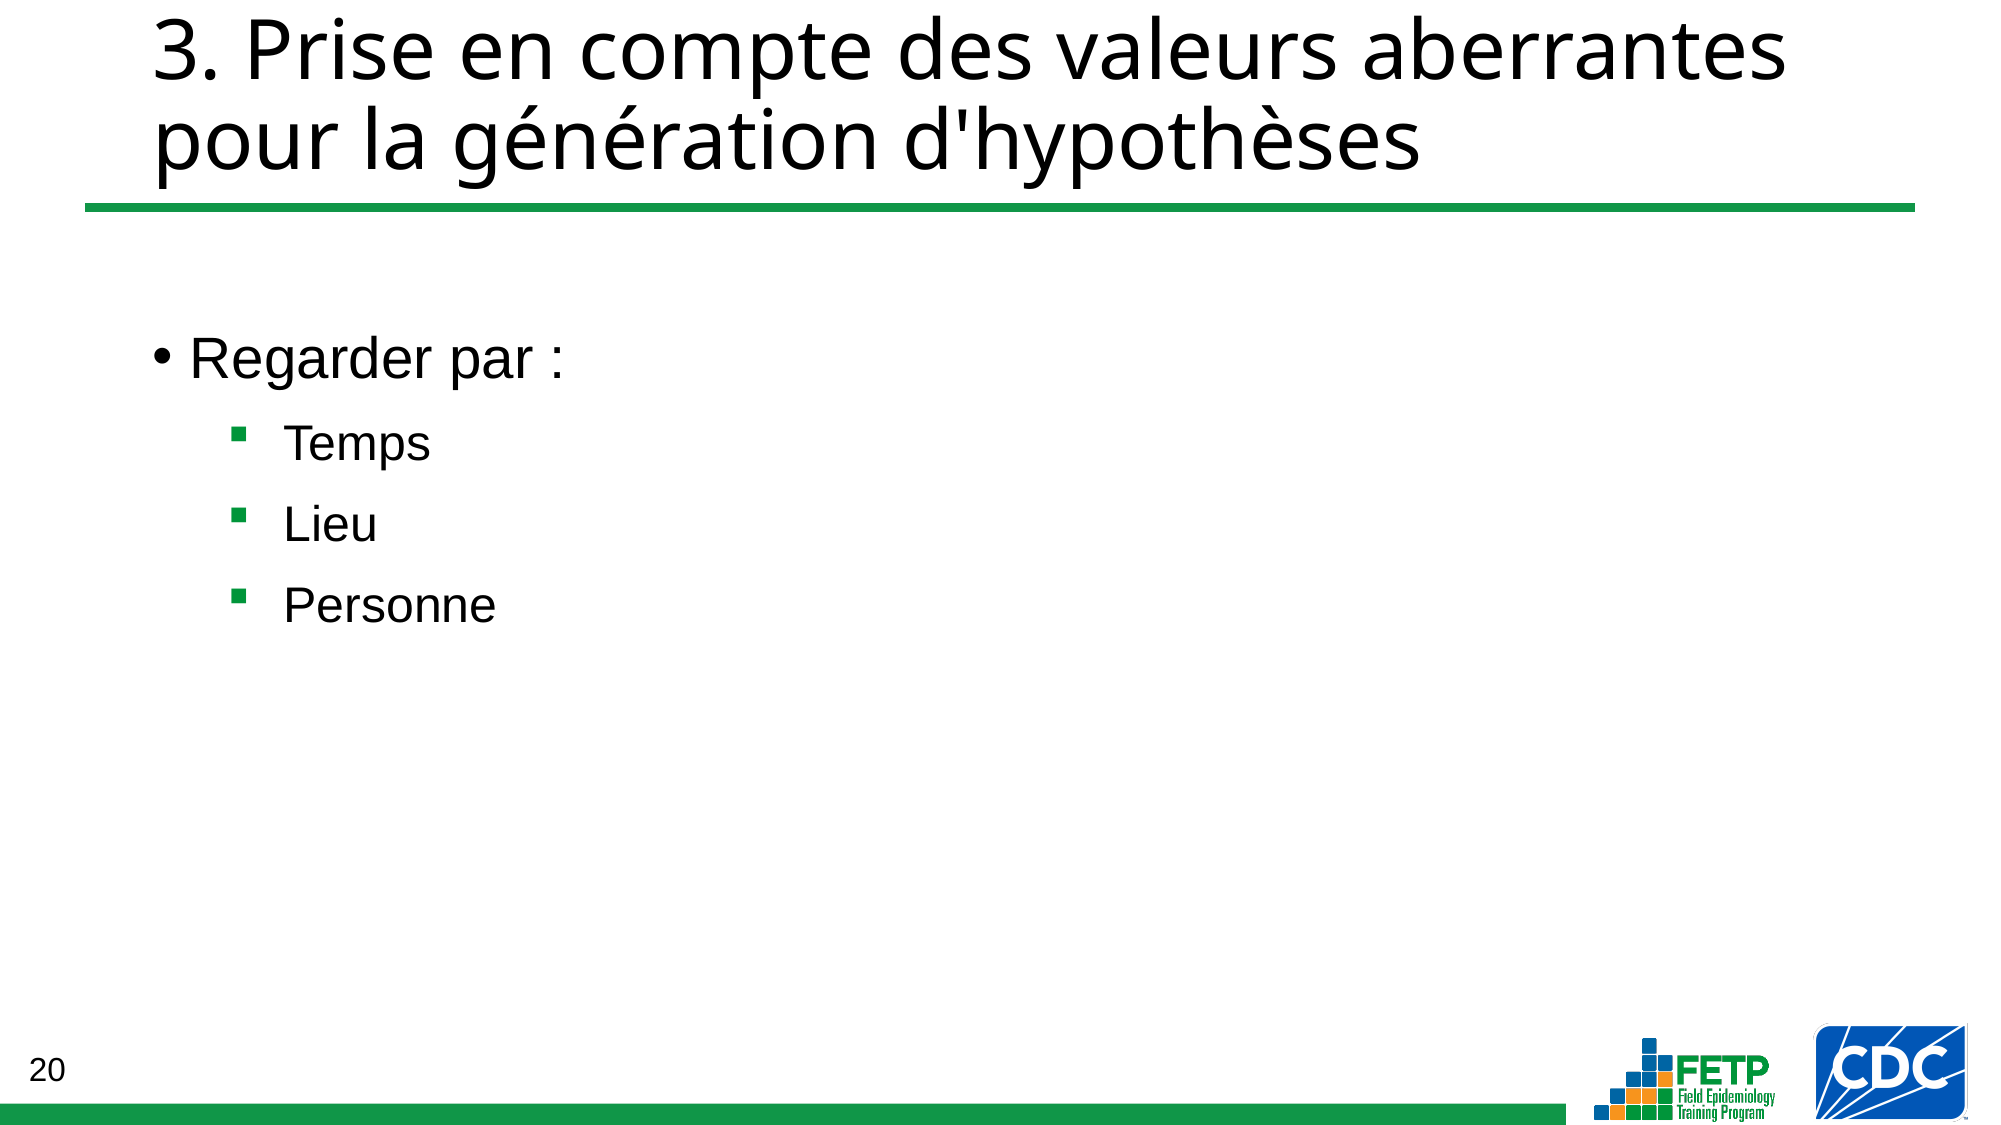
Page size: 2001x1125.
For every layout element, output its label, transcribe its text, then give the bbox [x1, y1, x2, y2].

list Regarder par : Temps Lieu Personne [137, 242, 1863, 1004]
title 3. Prise en compte des valeurs aberrantes pour la génération d'hypothèses [137, 0, 1863, 207]
picture [1594, 1038, 1775, 1122]
picture [1813, 1023, 1968, 1122]
